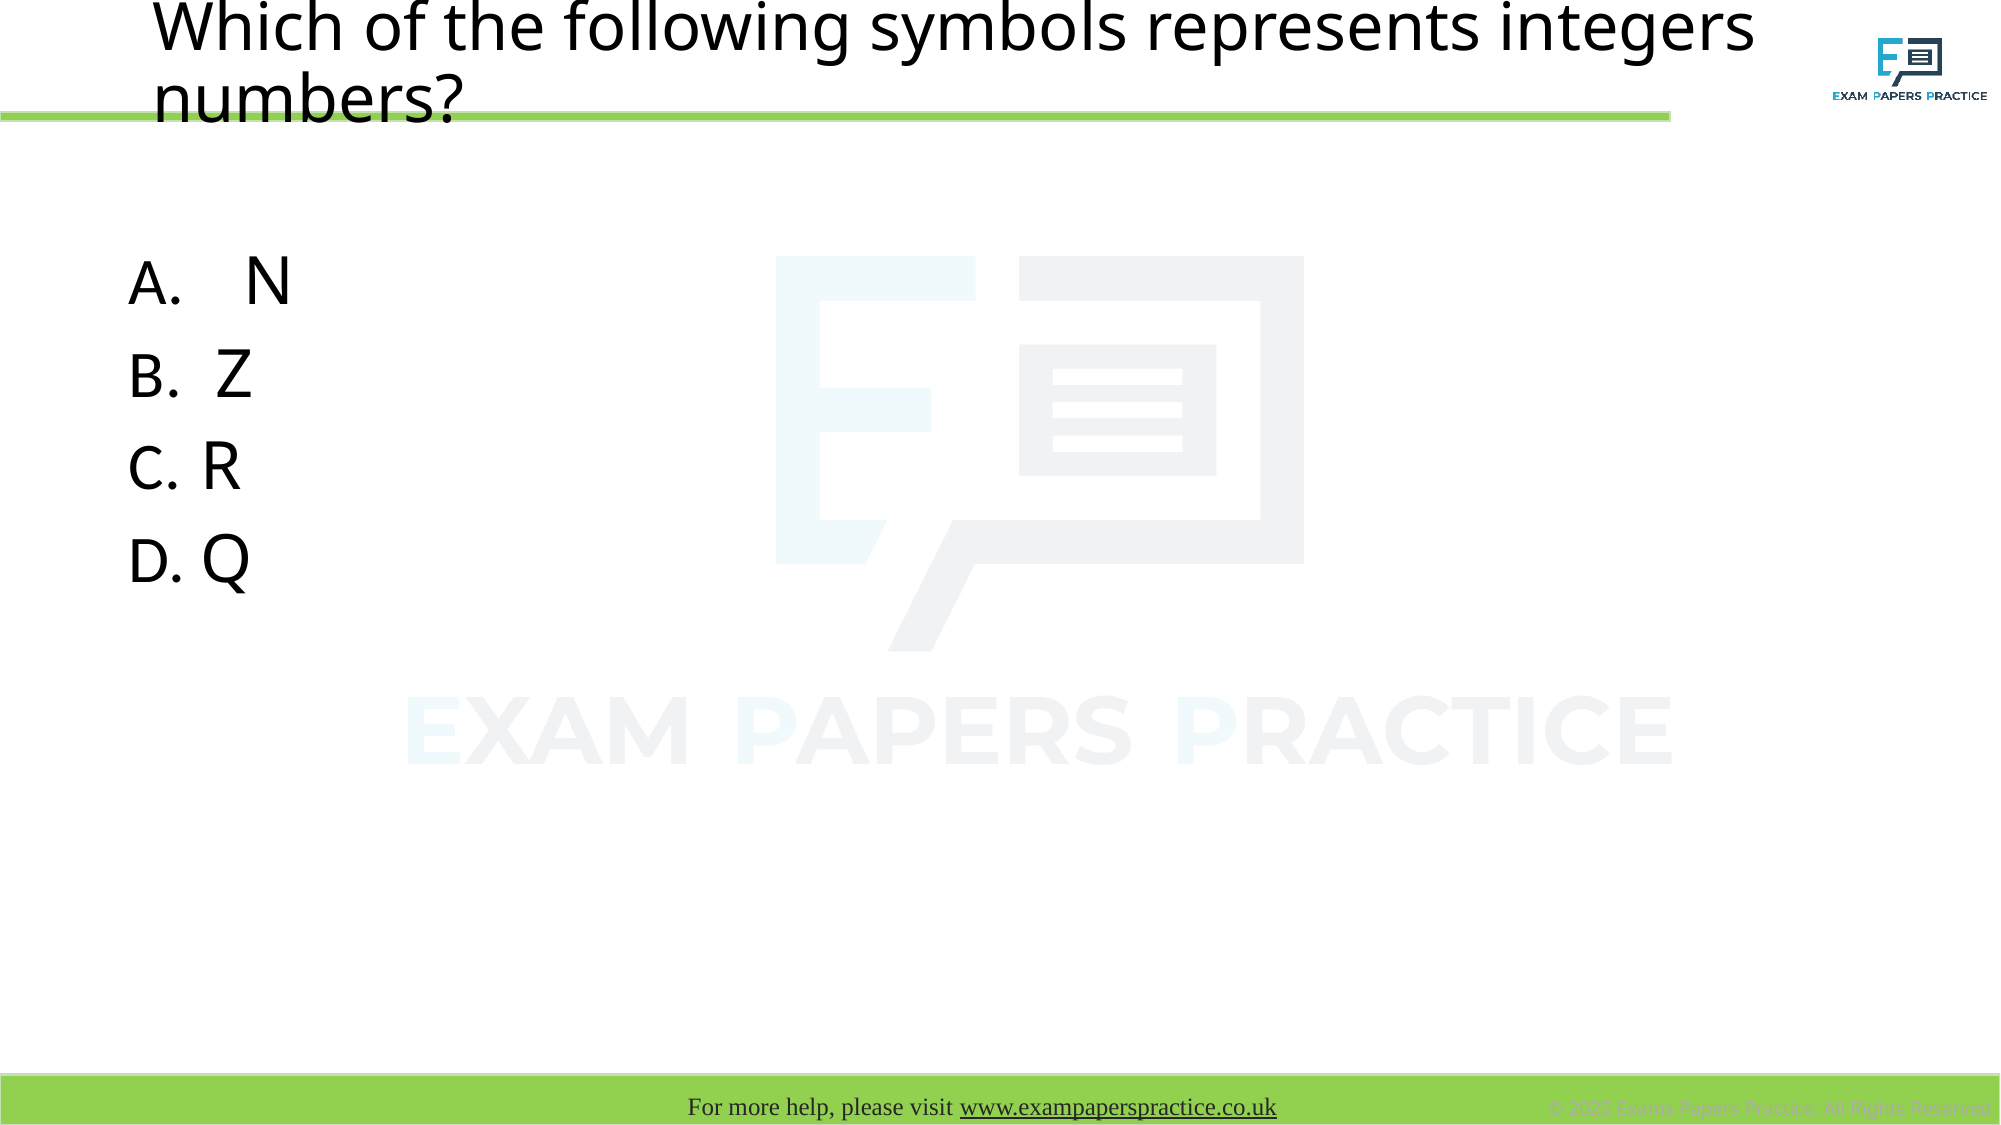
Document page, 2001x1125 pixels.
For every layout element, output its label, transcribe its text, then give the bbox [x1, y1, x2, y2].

title Which of the following symbols represents integers numbers? [137, 59, 1863, 70]
